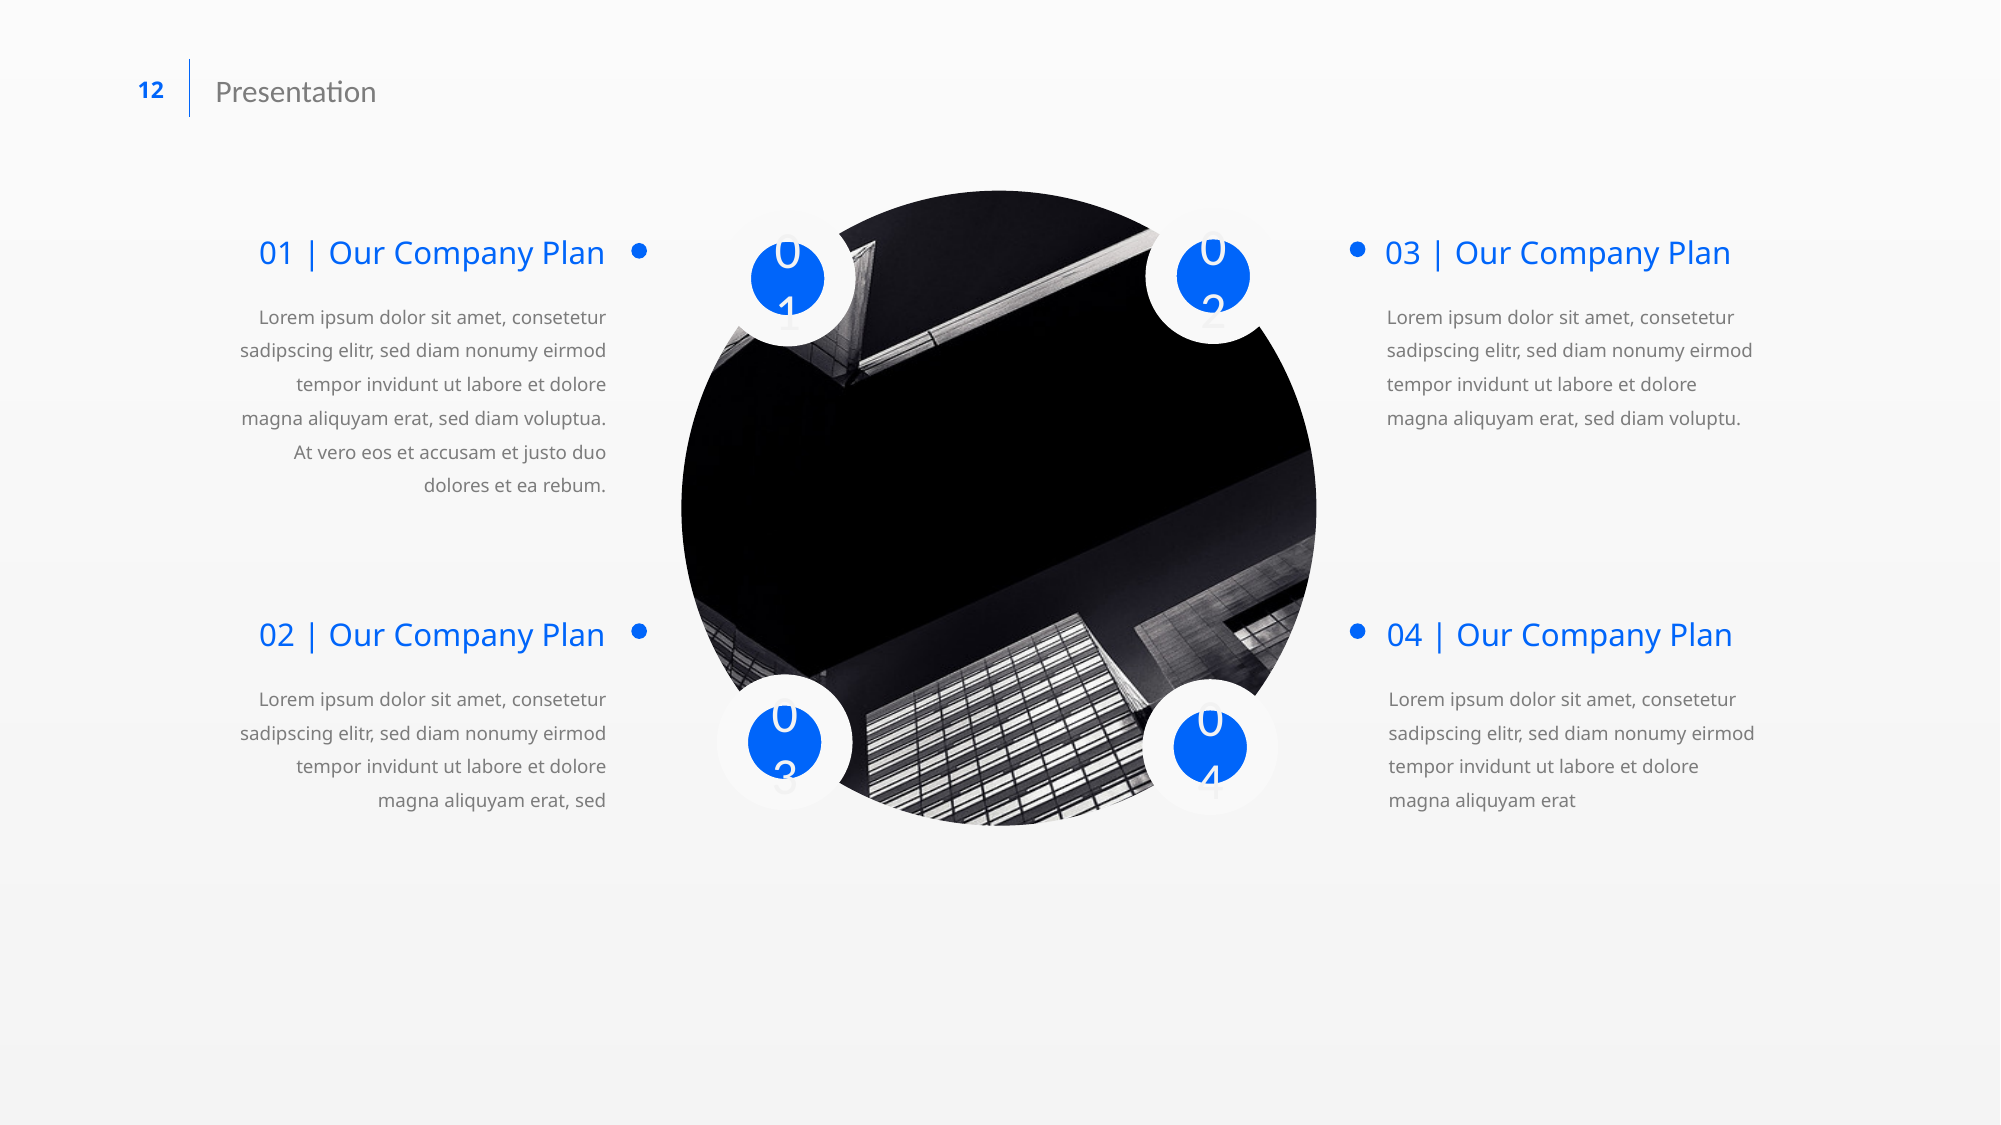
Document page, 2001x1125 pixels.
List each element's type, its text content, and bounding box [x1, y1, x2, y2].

text_box [630, 241, 649, 260]
text_box Lorem ipsum dolor sit amet, consetetur sadipscing elitr, sed diam nonumy eirmod tempor invidunt ut labore et dolore magna aliquyam erat, sed diam voluptu. [1372, 286, 1772, 437]
text_box [1348, 240, 1367, 259]
text_box 03 | Our Company Plan [1370, 226, 1891, 279]
text_box 03 [731, 688, 838, 796]
text_box 02 [1160, 222, 1267, 330]
text_box Lorem ipsum dolor sit amet, consetetur sadipscing elitr, sed diam nonumy eirmod tempor invidunt ut labore et dolore magna aliquyam erat, sed diam voluptua. At vero eos et accusam et justo duo dolores et ea rebum. [221, 286, 621, 504]
text_box 04 [1156, 693, 1264, 801]
text_box 01 [734, 225, 841, 332]
text_box Lorem ipsum dolor sit amet, consetetur sadipscing elitr, sed diam nonumy eirmod tempor invidunt ut labore et dolore magna aliquyam erat [1373, 668, 1774, 819]
text_box [1348, 622, 1367, 641]
text_box 04 | Our Company Plan [1372, 607, 1893, 661]
text_box 01 | Our Company Plan [100, 226, 621, 279]
text_box Presentation [200, 63, 499, 116]
text_box Lorem ipsum dolor sit amet, consetetur sadipscing elitr, sed diam nonumy eirmod tempor invidunt ut labore et dolore magna aliquyam erat, sed [221, 668, 621, 819]
text_box [680, 189, 1318, 827]
text_box [630, 622, 649, 641]
text_box 02 | Our Company Plan [100, 607, 621, 661]
